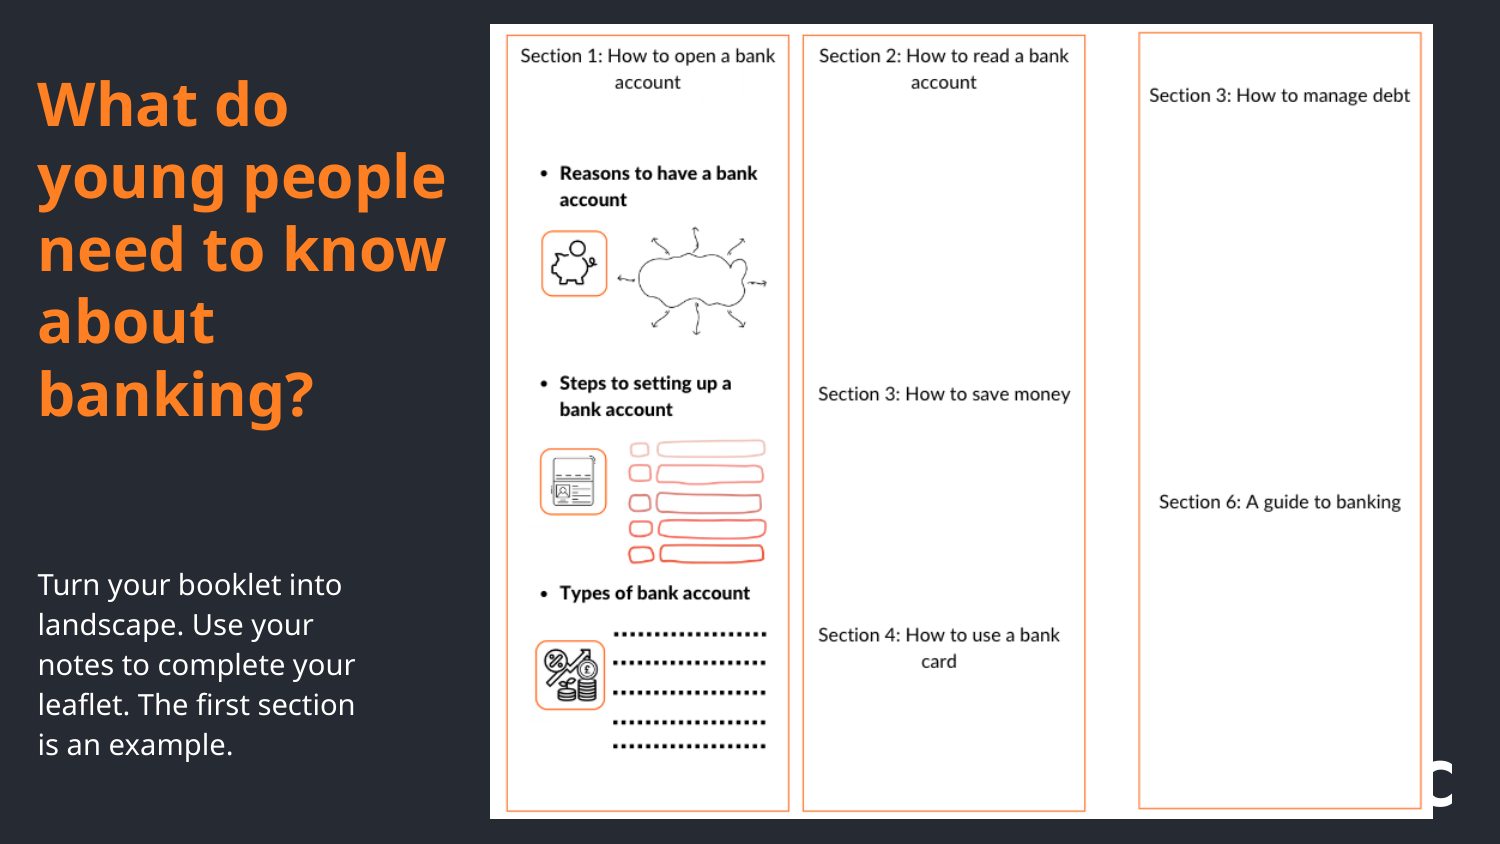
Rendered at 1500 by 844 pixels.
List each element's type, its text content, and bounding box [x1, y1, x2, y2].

picture [490, 24, 1452, 819]
text_box Turn your booklet into landscape. Use your notes to complete your leaflet. The first section is an example. [22, 545, 392, 777]
title What do young people need to know about banking? [22, 41, 466, 453]
